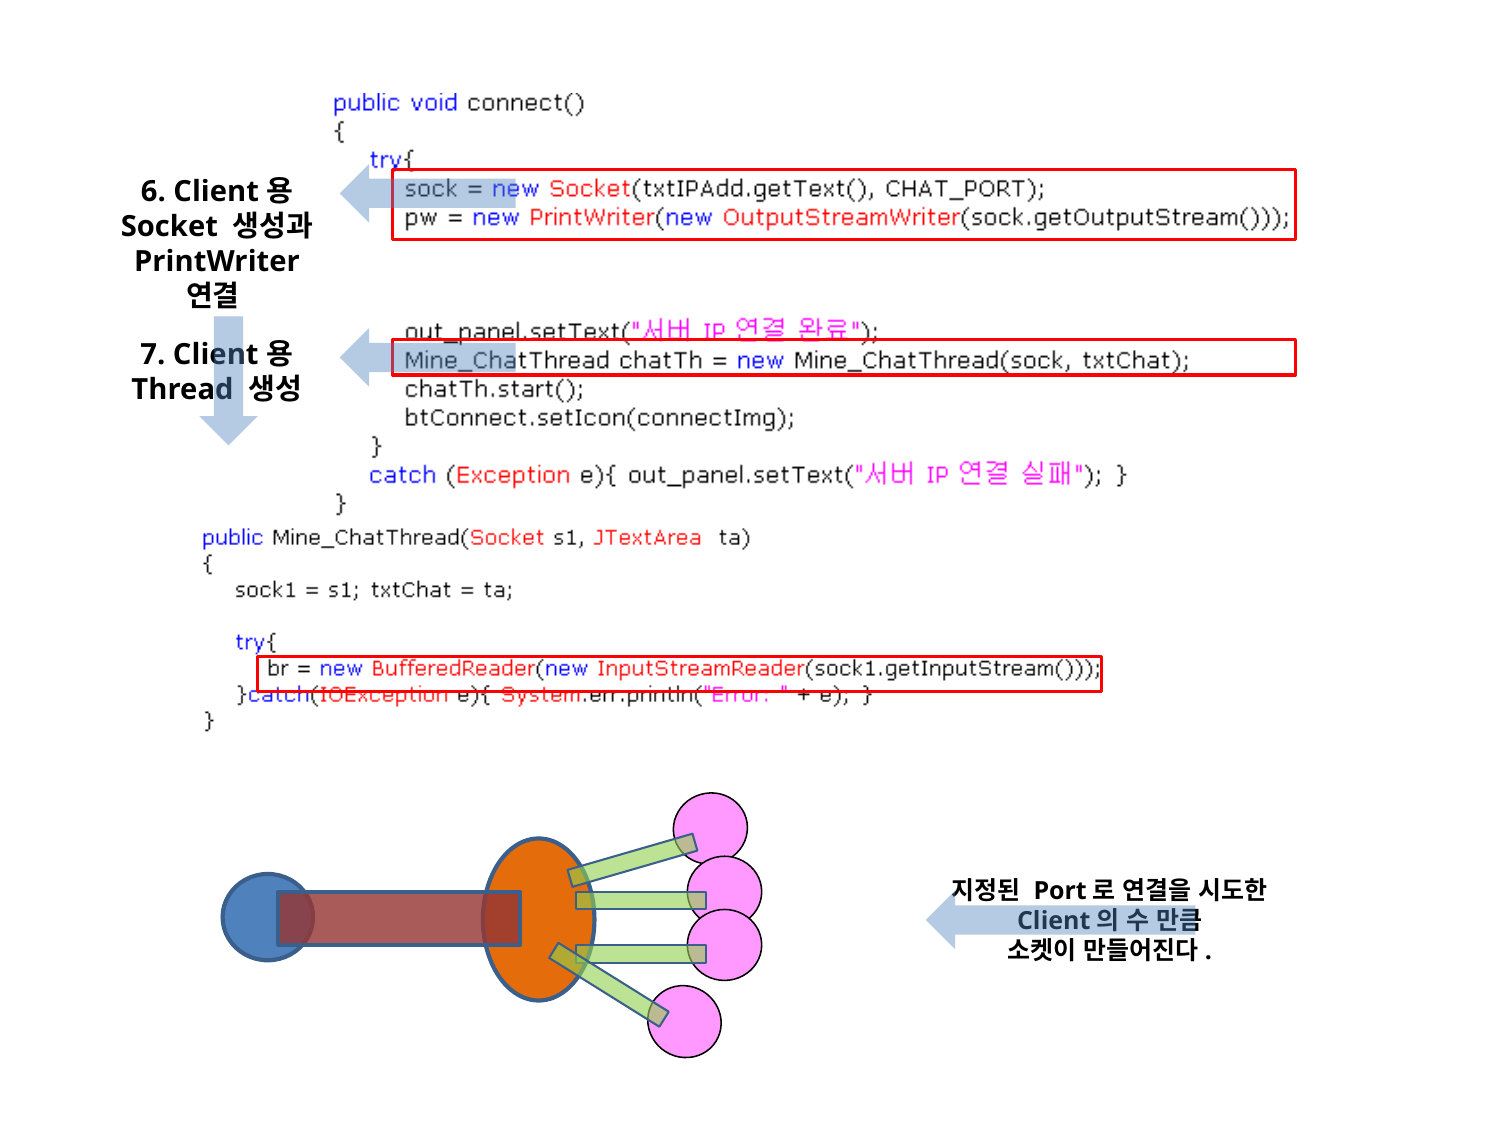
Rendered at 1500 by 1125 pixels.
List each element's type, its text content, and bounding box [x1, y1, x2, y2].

text_box 6. Client용 Socket 생성과 PrintWriter 연결 [88, 165, 322, 320]
text_box [103, 760, 1500, 1068]
text_box 7. Client용 Thread 생성 [81, 328, 211, 413]
text_box [197, 314, 260, 448]
picture [327, 93, 1325, 519]
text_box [222, 808, 762, 1028]
text_box [923, 888, 1198, 952]
text_box 7. Client용 Thread 생성 [246, 328, 322, 413]
picture [198, 527, 1107, 739]
text_box 지정된 Port로 연결을 시도한 Client의 수 만큼 소켓이 만들어진다. [796, 867, 1430, 972]
